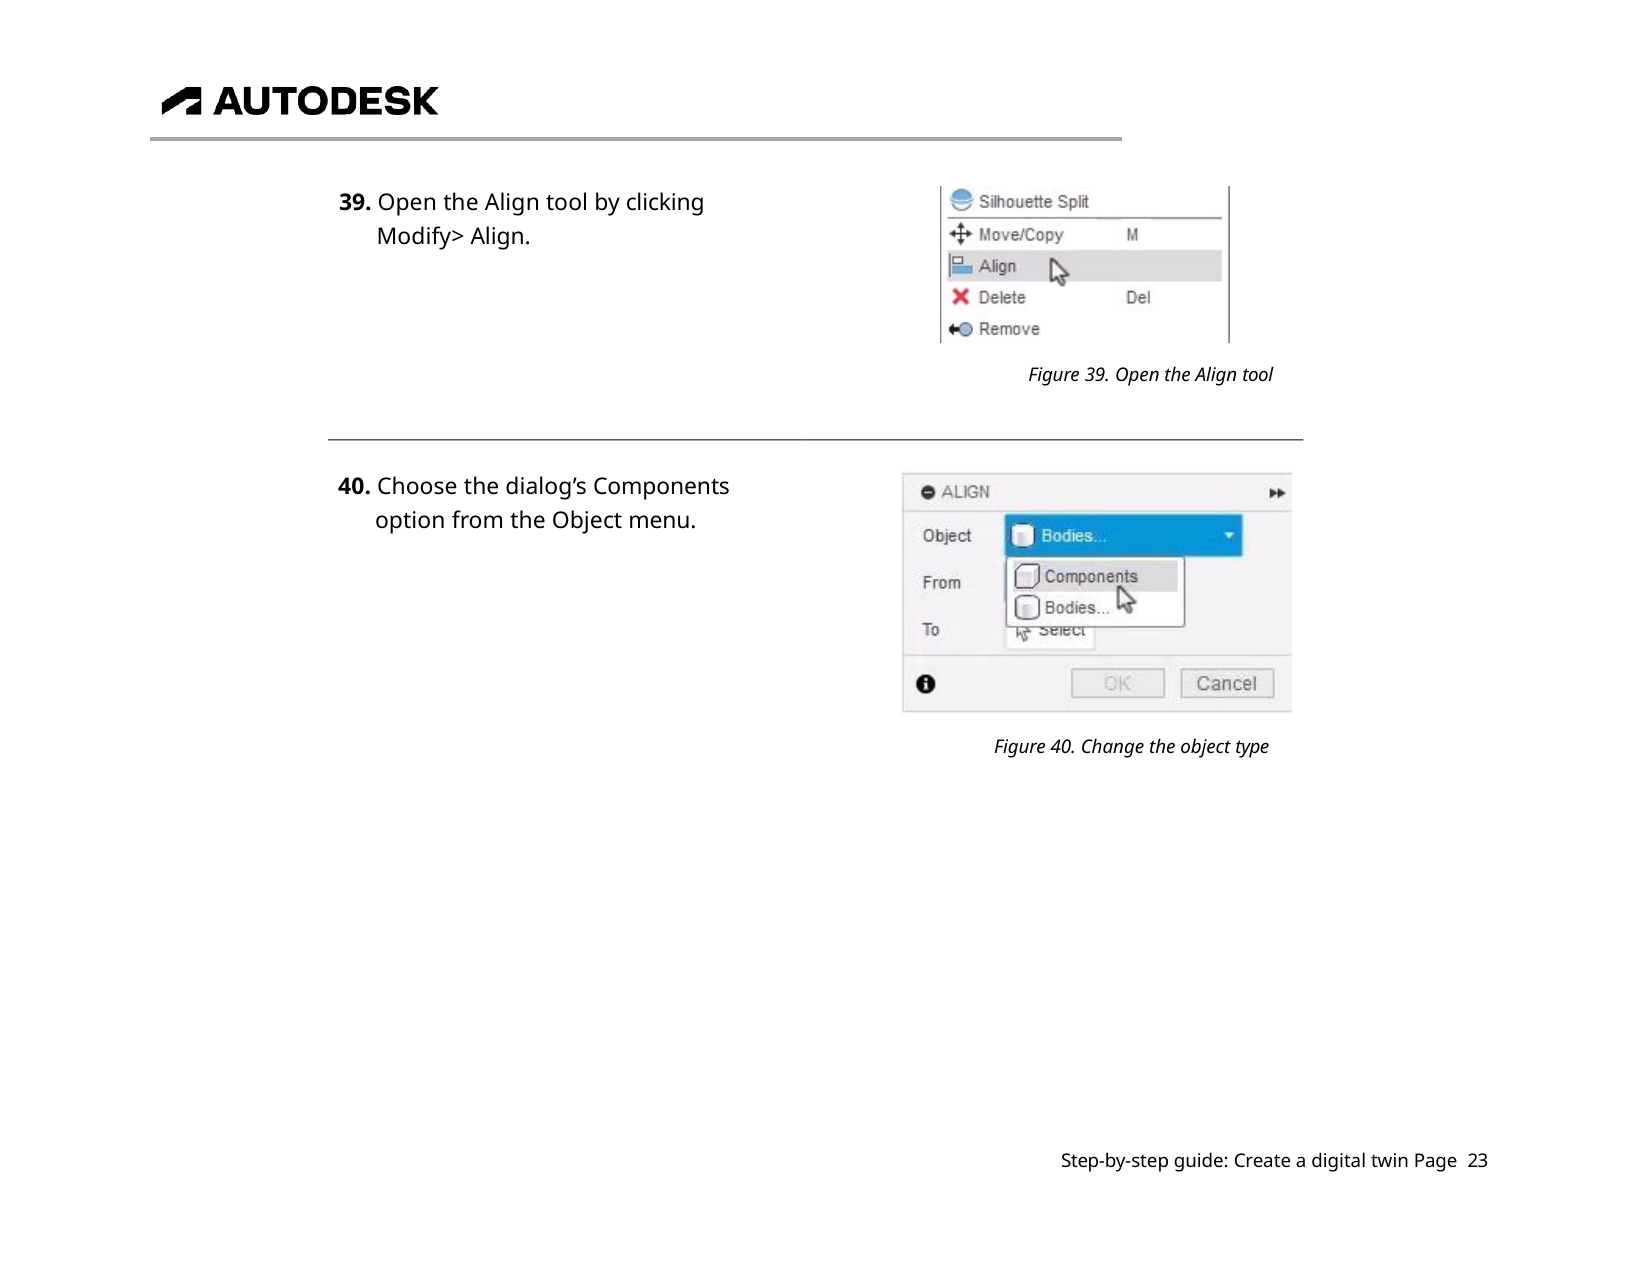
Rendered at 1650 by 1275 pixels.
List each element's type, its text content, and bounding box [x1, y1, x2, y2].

picture [161, 86, 439, 115]
text_box 40. Choose the dialog’s Components option from the Object menu. [337, 462, 731, 534]
picture [900, 469, 1292, 715]
picture [939, 186, 1230, 344]
text_box Figure 39. Open the Align tool [1026, 360, 1294, 386]
text_box 39. Open the Align tool by clicking Modify> Align. [337, 178, 709, 250]
slide_number Step-by-step guide: Create a digital twin Page 20 [1059, 1145, 1509, 1275]
text_box Figure 40. Change the object type [992, 732, 1294, 757]
